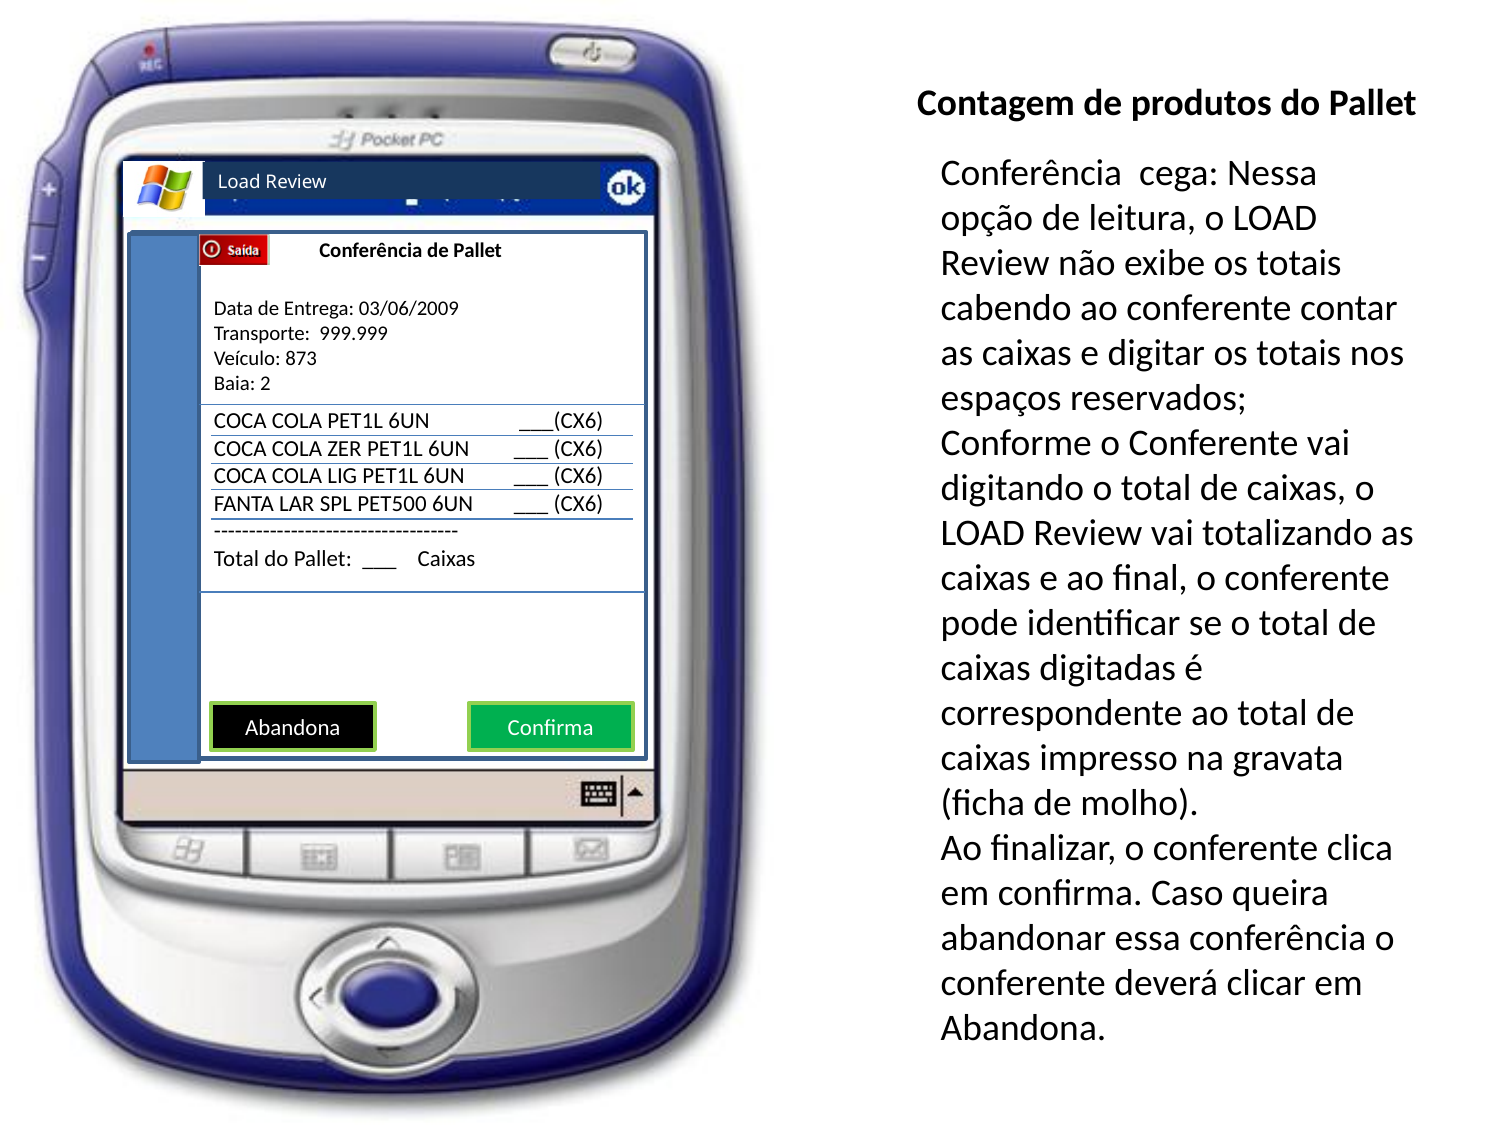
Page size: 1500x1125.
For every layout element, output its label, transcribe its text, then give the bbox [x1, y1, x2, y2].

text_box Conferência cega: Nessa opção de leitura, o LOAD Review não exibe os totais cabendo ao conferente contar as caixas e digitar os totais nos espaços reservados; Conforme o Conferente vai digitando o total de caixas, o LOAD Review vai totalizando as caixas e ao final, o conferente pode identificar se o total de caixas digitadas é correspondente ao total de caixas impresso na gravata (ficha de molho). Ao finalizar, o conferente clica em confirma. Caso queira abandonar essa conferência o conferente deverá clicar em Abandona. [925, 140, 1430, 1056]
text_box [0, 0, 774, 1125]
text_box Contagem de produtos do Pallet [902, 70, 1454, 130]
